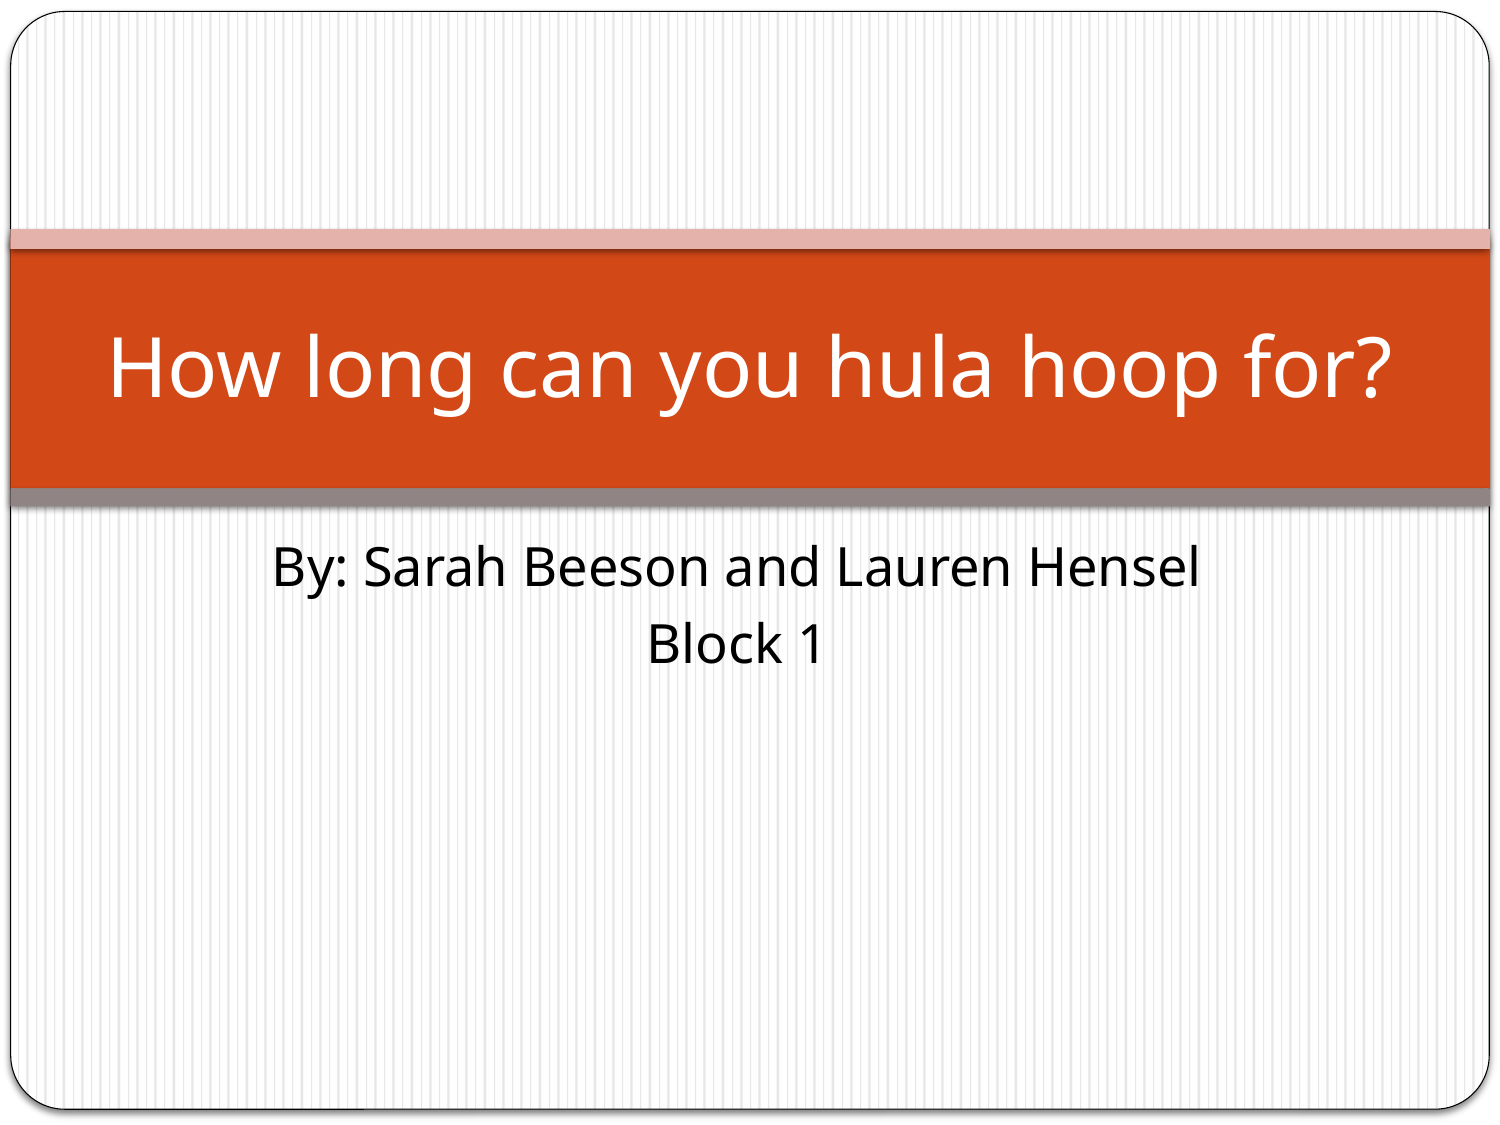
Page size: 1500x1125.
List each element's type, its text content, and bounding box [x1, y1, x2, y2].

title How long can you hula hoop for? [75, 247, 1425, 489]
subtitle By: Sarah Beeson and Lauren Hensel Block 1 [212, 525, 1263, 788]
